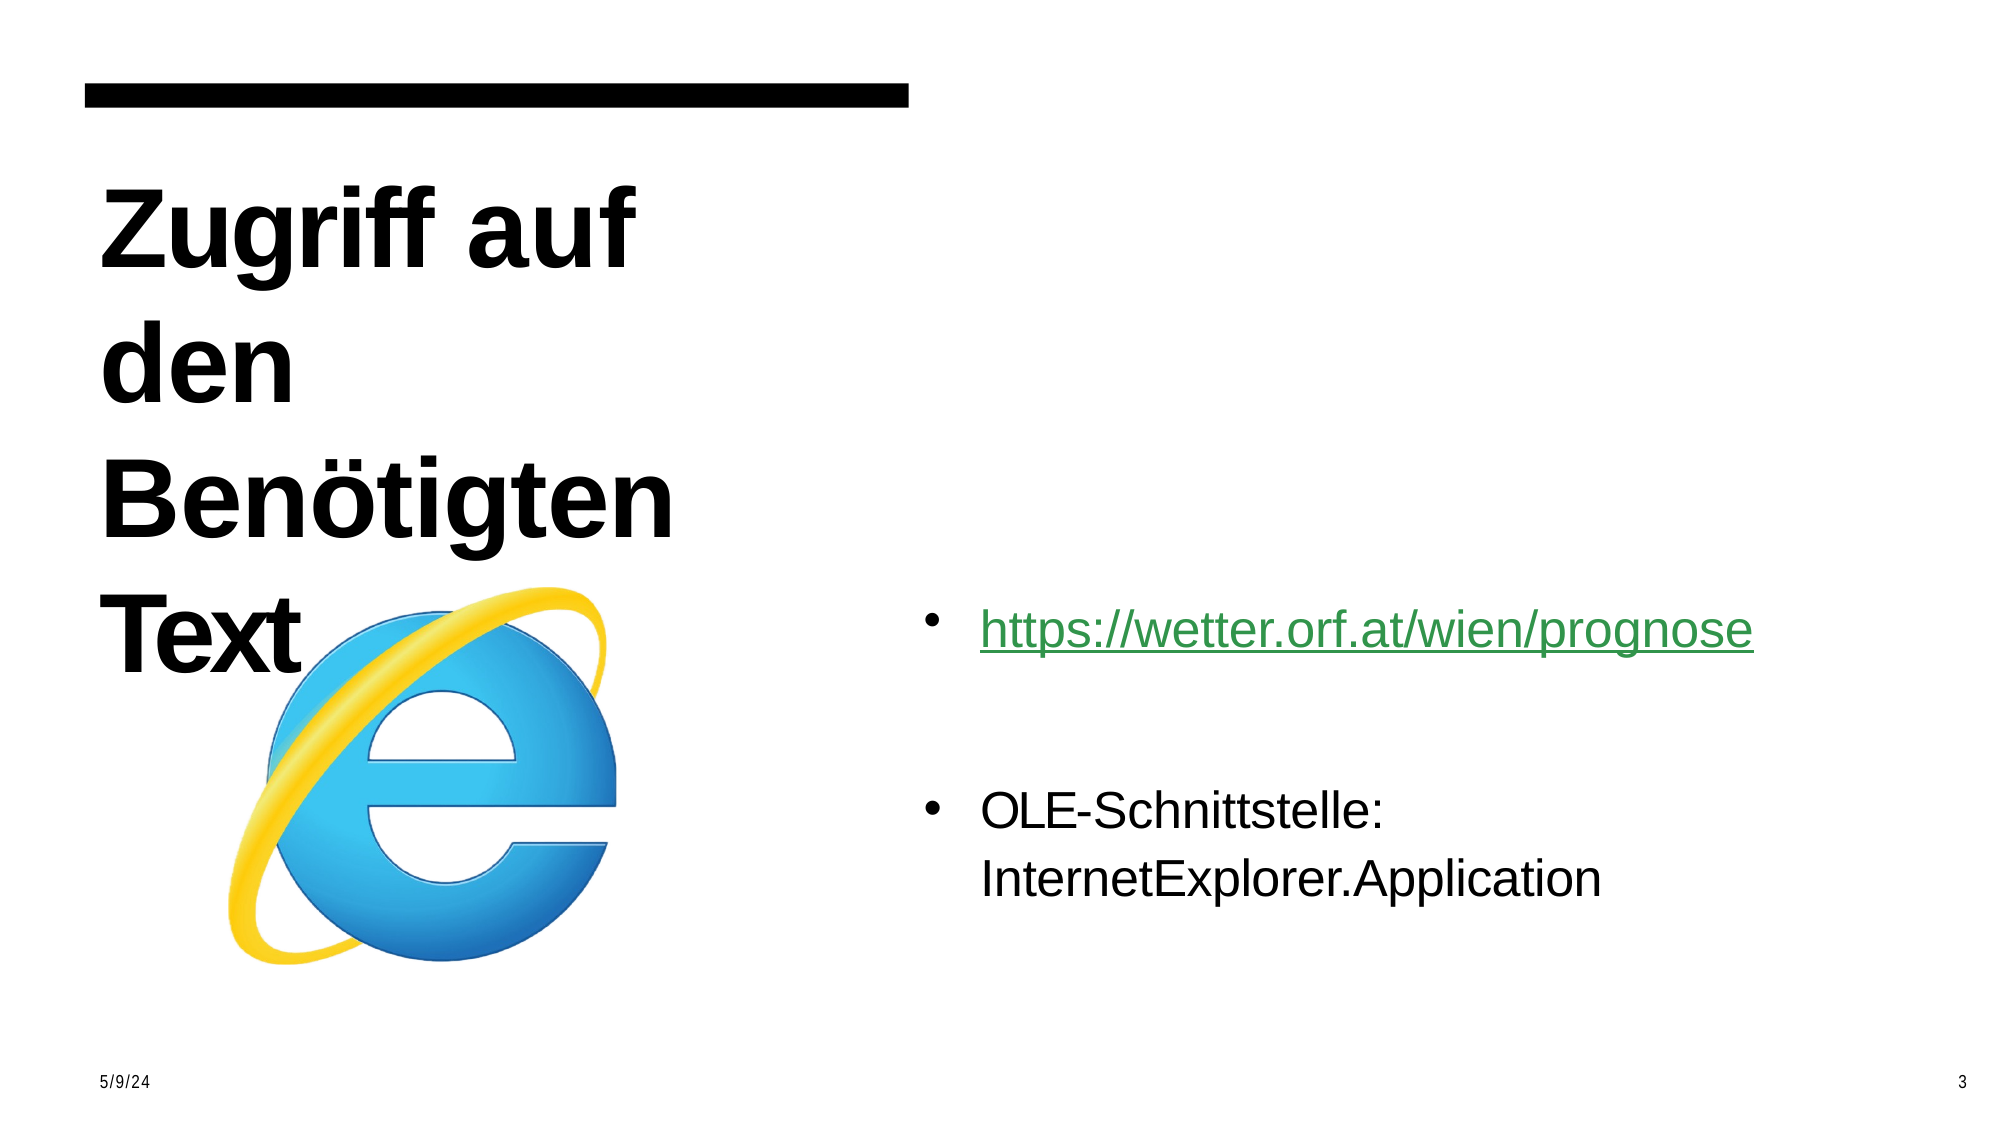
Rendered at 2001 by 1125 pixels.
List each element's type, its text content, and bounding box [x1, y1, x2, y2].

title Zugriff auf den Benötigten Text [97, 153, 853, 696]
text_box https://wetter.orf.at/wien/prognose OLE-Schnittstelle: InternetExplorer.Application [921, 592, 1770, 908]
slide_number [97, 1069, 156, 1125]
slide_number 3 [1952, 1069, 1977, 1125]
picture [227, 586, 617, 965]
